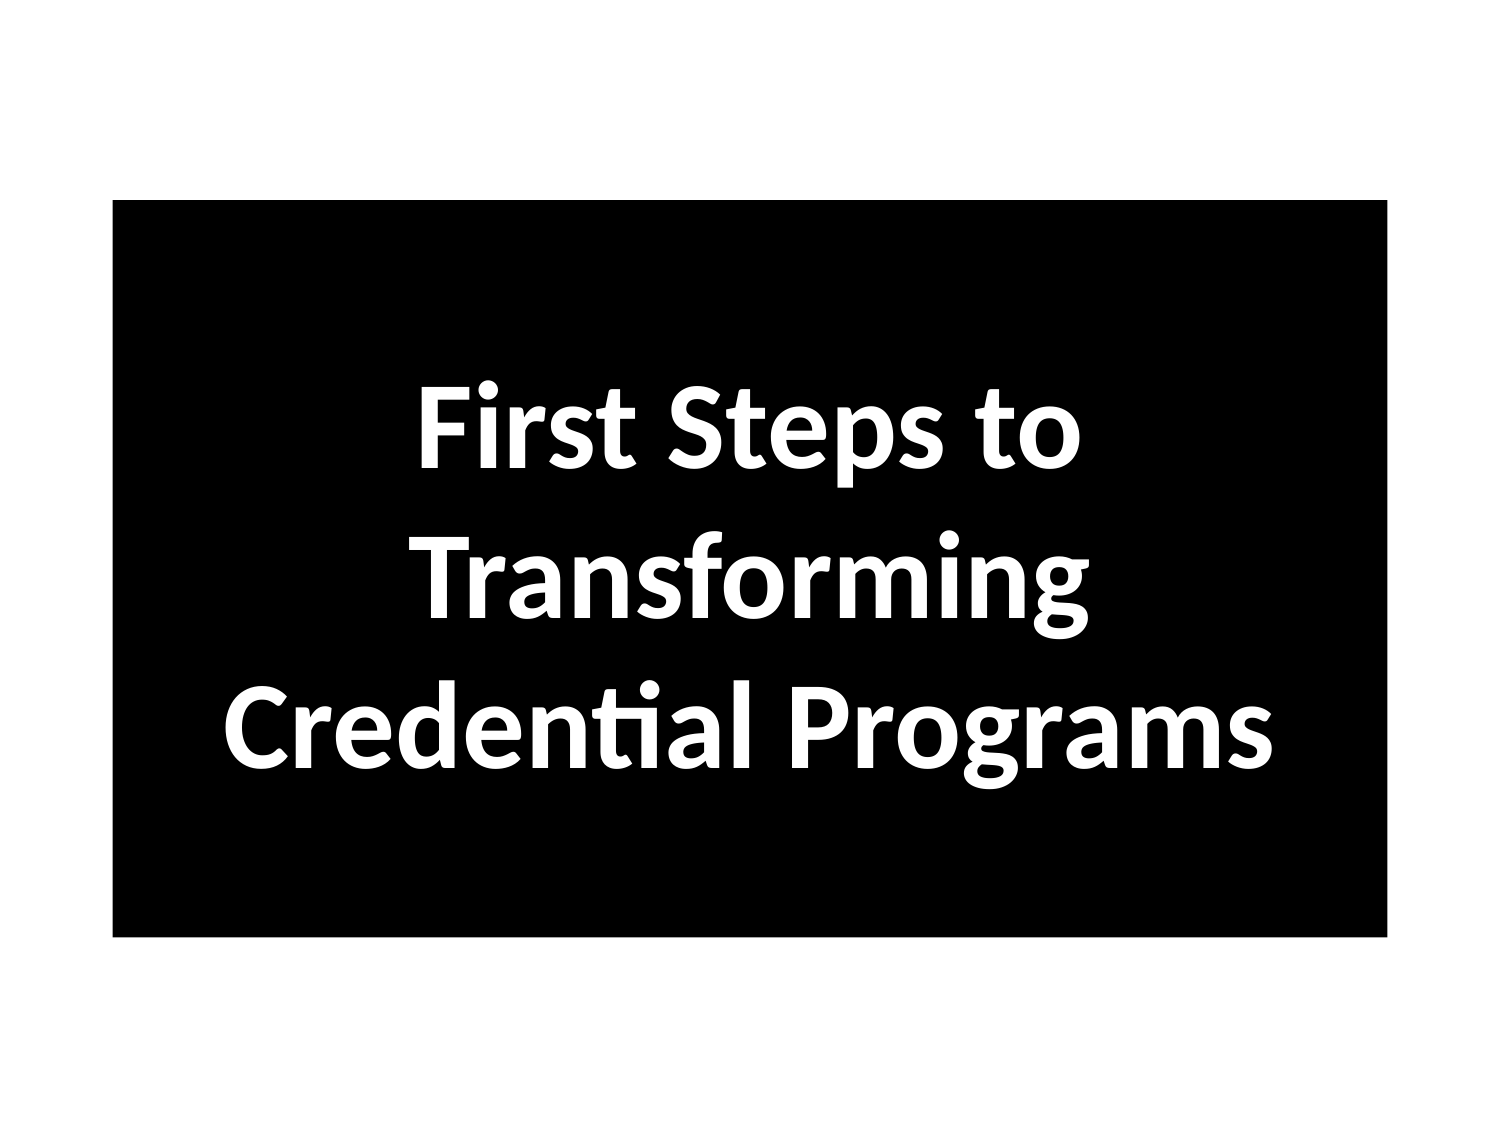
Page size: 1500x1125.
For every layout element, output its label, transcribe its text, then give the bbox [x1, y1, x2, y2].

title First Steps to Transforming Credential Programs [112, 200, 1388, 938]
